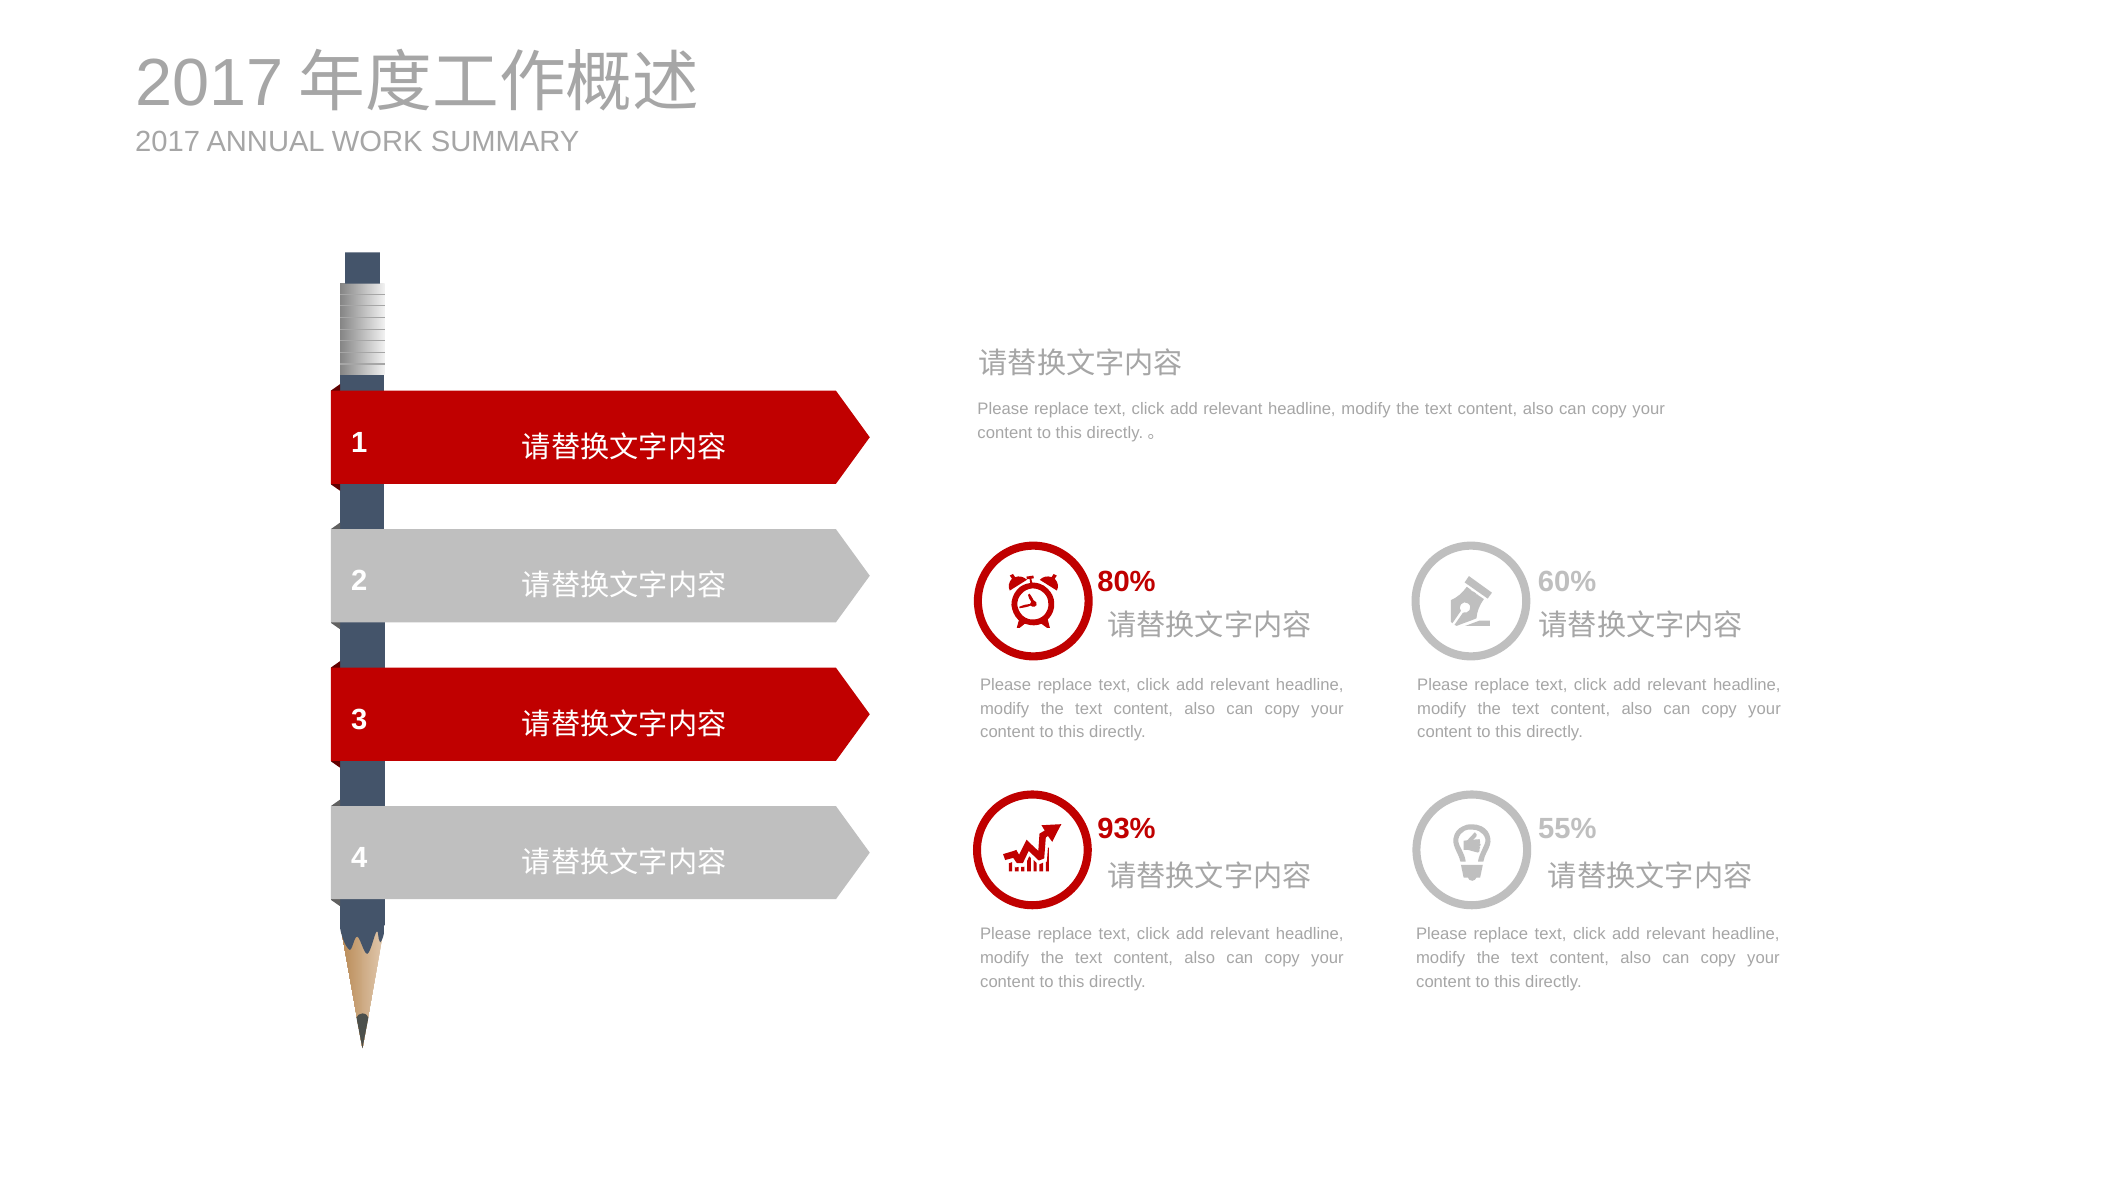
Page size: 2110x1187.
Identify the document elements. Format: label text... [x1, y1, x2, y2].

text_box 请替换文字内容 [1092, 592, 1328, 649]
text_box Please replace text, click add relevant headline, modify the text content, also can copy your content to this directly. [965, 912, 1359, 999]
text_box 93% [1082, 795, 1171, 853]
text_box [1008, 862, 1013, 872]
text_box 2017 ANNUAL WORK SUMMARY [135, 122, 596, 158]
text_box [1033, 860, 1037, 872]
text_box [1453, 824, 1491, 862]
text_box 2017年度工作概述 [135, 38, 783, 119]
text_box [330, 252, 870, 1049]
text_box Please replace text, click add relevant headline, modify the text content, also can copy your content to this directly. [1402, 662, 1796, 749]
text_box [1410, 540, 1523, 662]
text_box 请替换文字内容 [1092, 842, 1328, 900]
text_box 请替换文字内容 [963, 330, 1199, 386]
text_box [971, 789, 1092, 911]
text_box 请替换文字内容 [1533, 842, 1768, 900]
text_box 请替换文字内容 [1523, 592, 1759, 649]
text_box [1039, 862, 1044, 872]
text_box [1039, 573, 1058, 591]
text_box [1003, 824, 1062, 864]
text_box [1450, 576, 1492, 626]
text_box 60% [1523, 547, 1612, 605]
text_box [1027, 856, 1031, 872]
text_box [1460, 864, 1483, 881]
text_box [1411, 789, 1533, 911]
text_box [972, 540, 1092, 662]
text_box 55% [1523, 795, 1612, 853]
text_box Please replace text, click add relevant headline, modify the text content, also can copy your content to this directly. [965, 662, 1359, 749]
text_box Please replace text, click add relevant headline, modify the text content, also can copy your content to this directly.。 [962, 386, 1681, 449]
text_box [1045, 847, 1049, 872]
text_box [1008, 573, 1055, 628]
text_box Please replace text, click add relevant headline, modify the text content, also can copy your content to this directly. [1401, 912, 1795, 999]
text_box 80% [1082, 547, 1171, 605]
